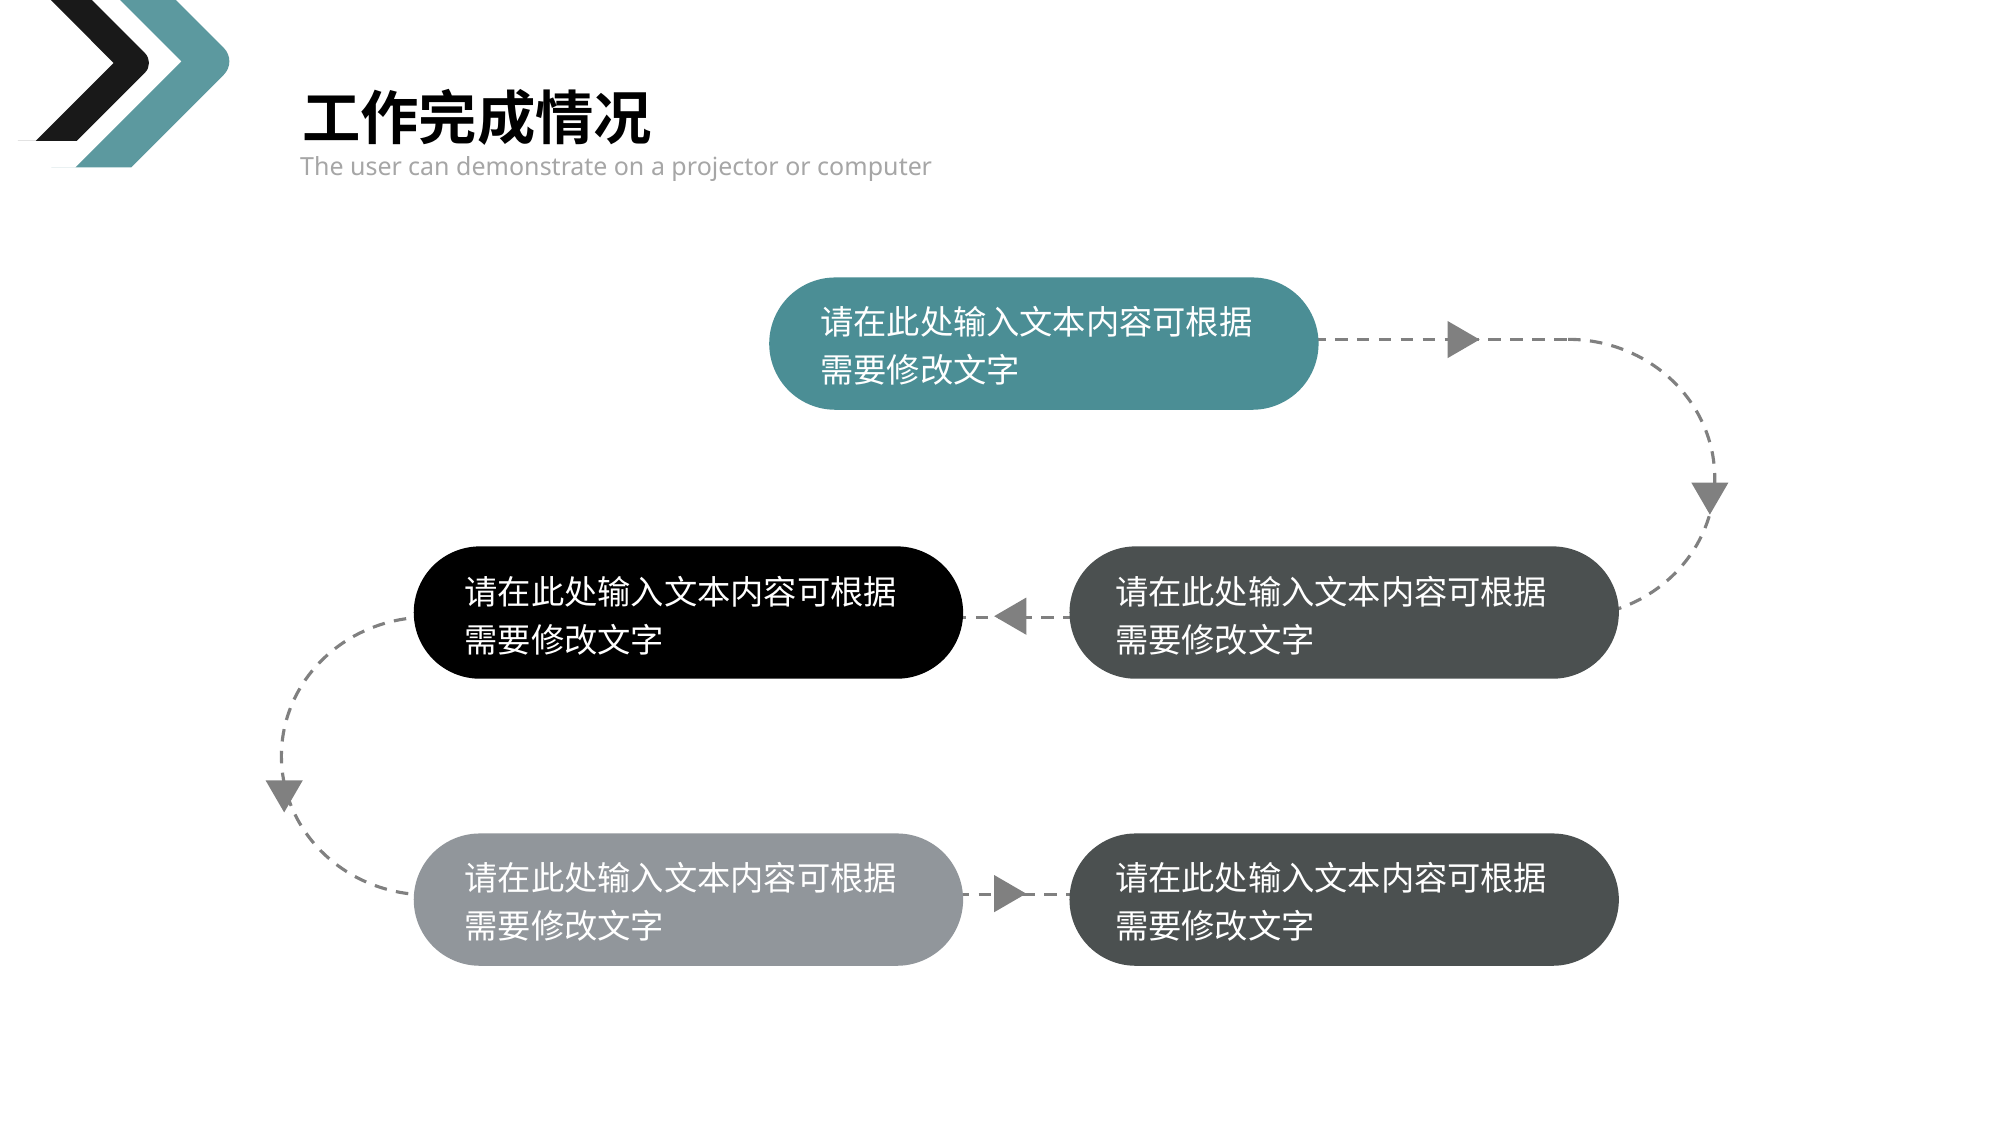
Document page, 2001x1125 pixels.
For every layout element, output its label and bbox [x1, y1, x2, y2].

text_box [51, 0, 231, 169]
text_box [17, 0, 151, 142]
text_box [265, 277, 1729, 966]
text_box [285, 73, 1116, 189]
